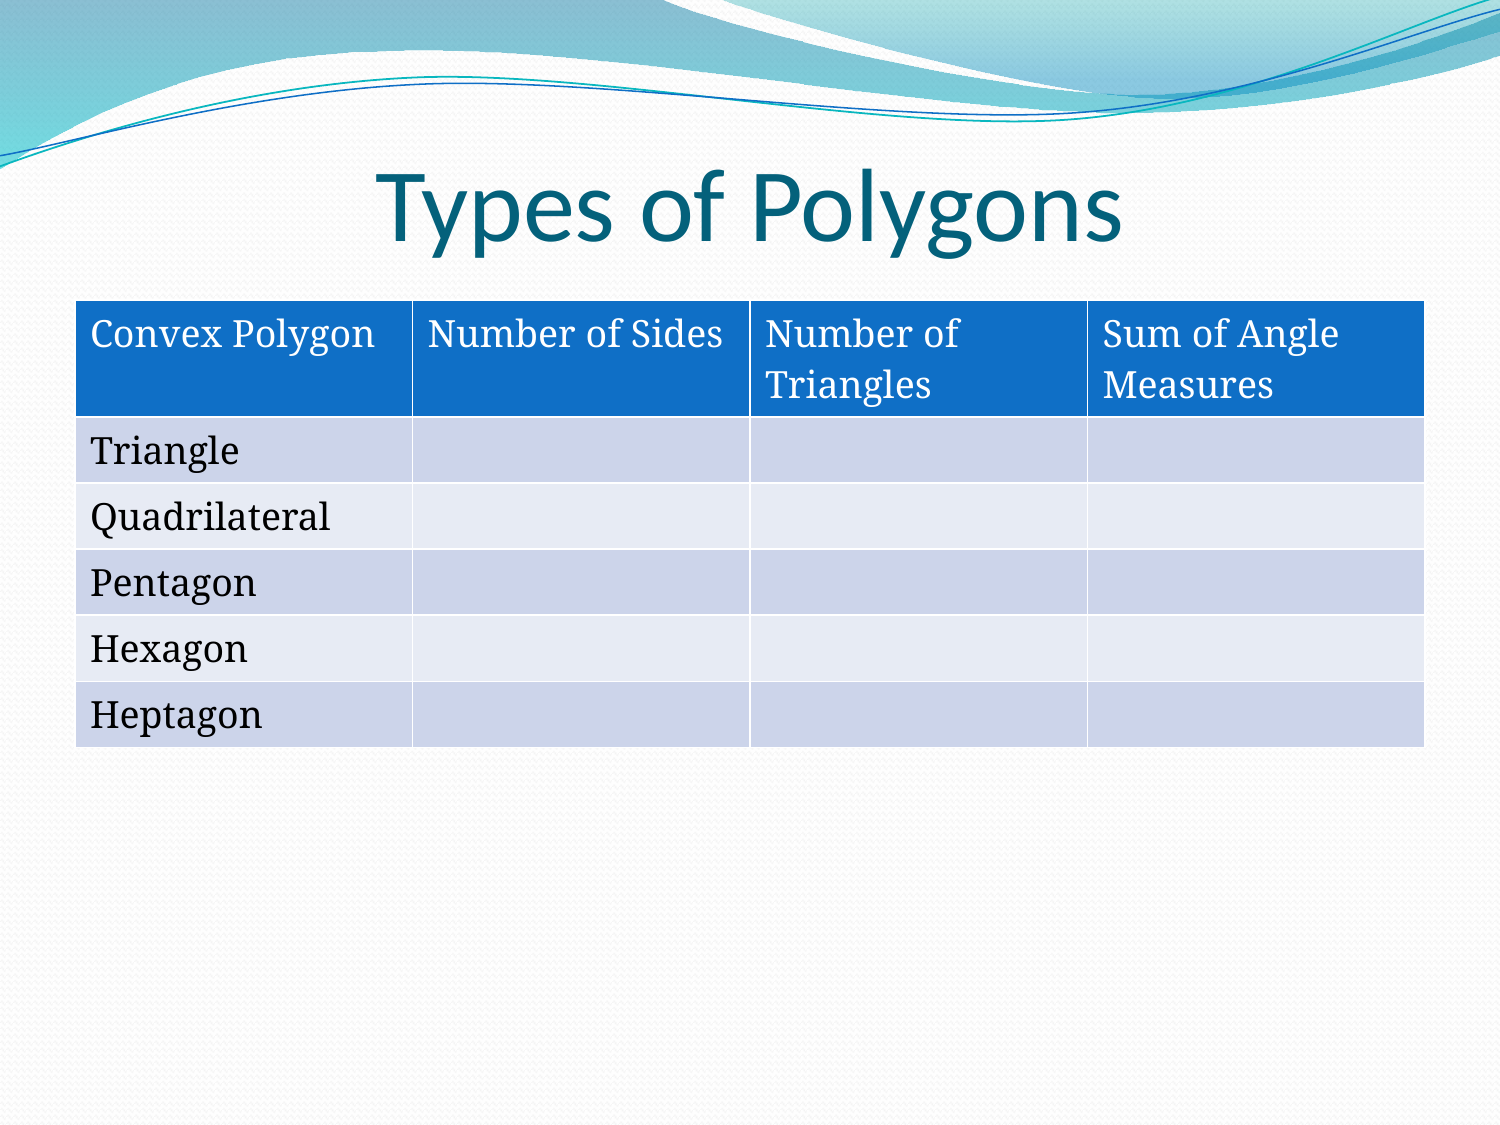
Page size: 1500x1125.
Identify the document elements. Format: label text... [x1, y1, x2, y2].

table_cell [751, 550, 1087, 614]
table_cell [413, 682, 749, 747]
table_cell [751, 682, 1087, 747]
table_header Number of Triangles [751, 301, 1087, 416]
table_cell [413, 550, 749, 614]
table_cell Pentagon [76, 550, 412, 614]
table_cell Quadrilateral [76, 484, 412, 548]
title Types of Polygons [75, 75, 1425, 263]
table_cell [1088, 418, 1424, 482]
table_header Number of Sides [413, 301, 749, 416]
table_cell [1088, 616, 1424, 681]
table_cell [1088, 484, 1424, 548]
table_cell [413, 616, 749, 681]
table_cell [751, 616, 1087, 681]
table_cell Triangle [76, 418, 412, 482]
table_cell Heptagon [76, 682, 412, 747]
table_header Convex Polygon [76, 301, 412, 416]
table_cell [1088, 550, 1424, 614]
table_cell [751, 484, 1087, 548]
table_header Sum of Angle Measures [1088, 301, 1424, 416]
table_cell [413, 484, 749, 548]
table_cell [1088, 682, 1424, 747]
table_cell [751, 418, 1087, 482]
table_cell Hexagon [76, 616, 412, 681]
table_cell [413, 418, 749, 482]
